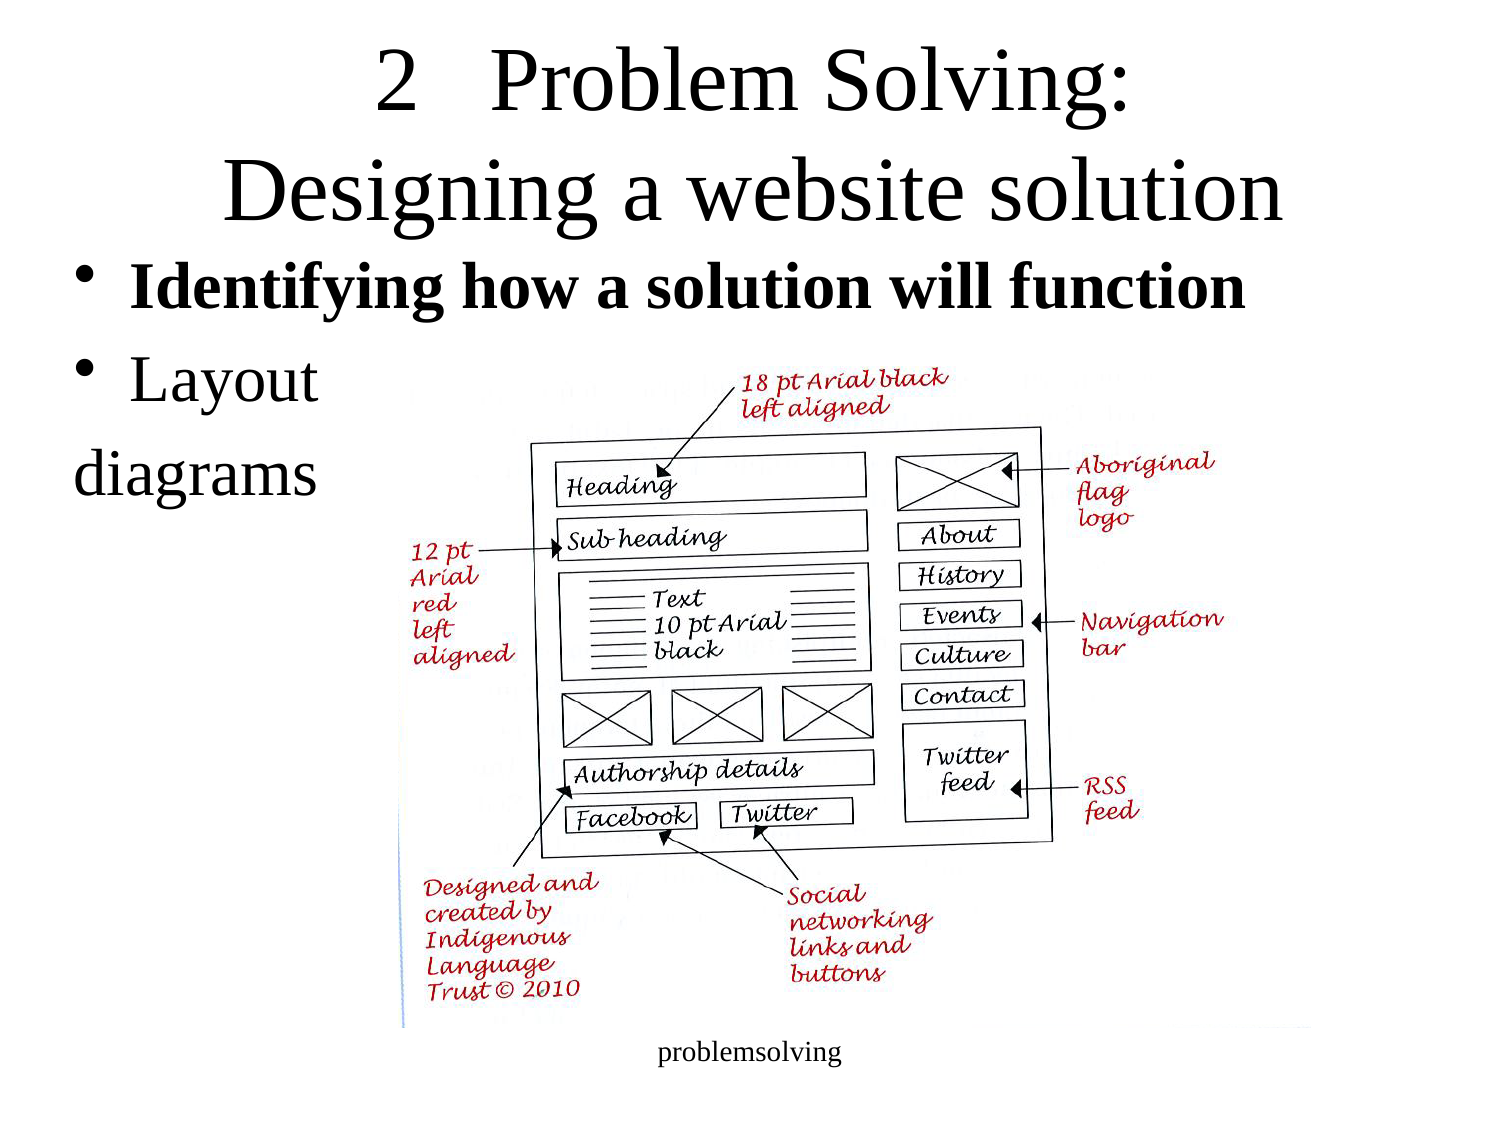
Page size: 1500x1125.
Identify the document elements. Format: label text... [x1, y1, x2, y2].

title 2 Problem Solving: Designing a website solution [116, 34, 1393, 223]
list Identifying how a solution will function Layout diagrams [58, 234, 1430, 1125]
picture [398, 327, 1311, 1028]
